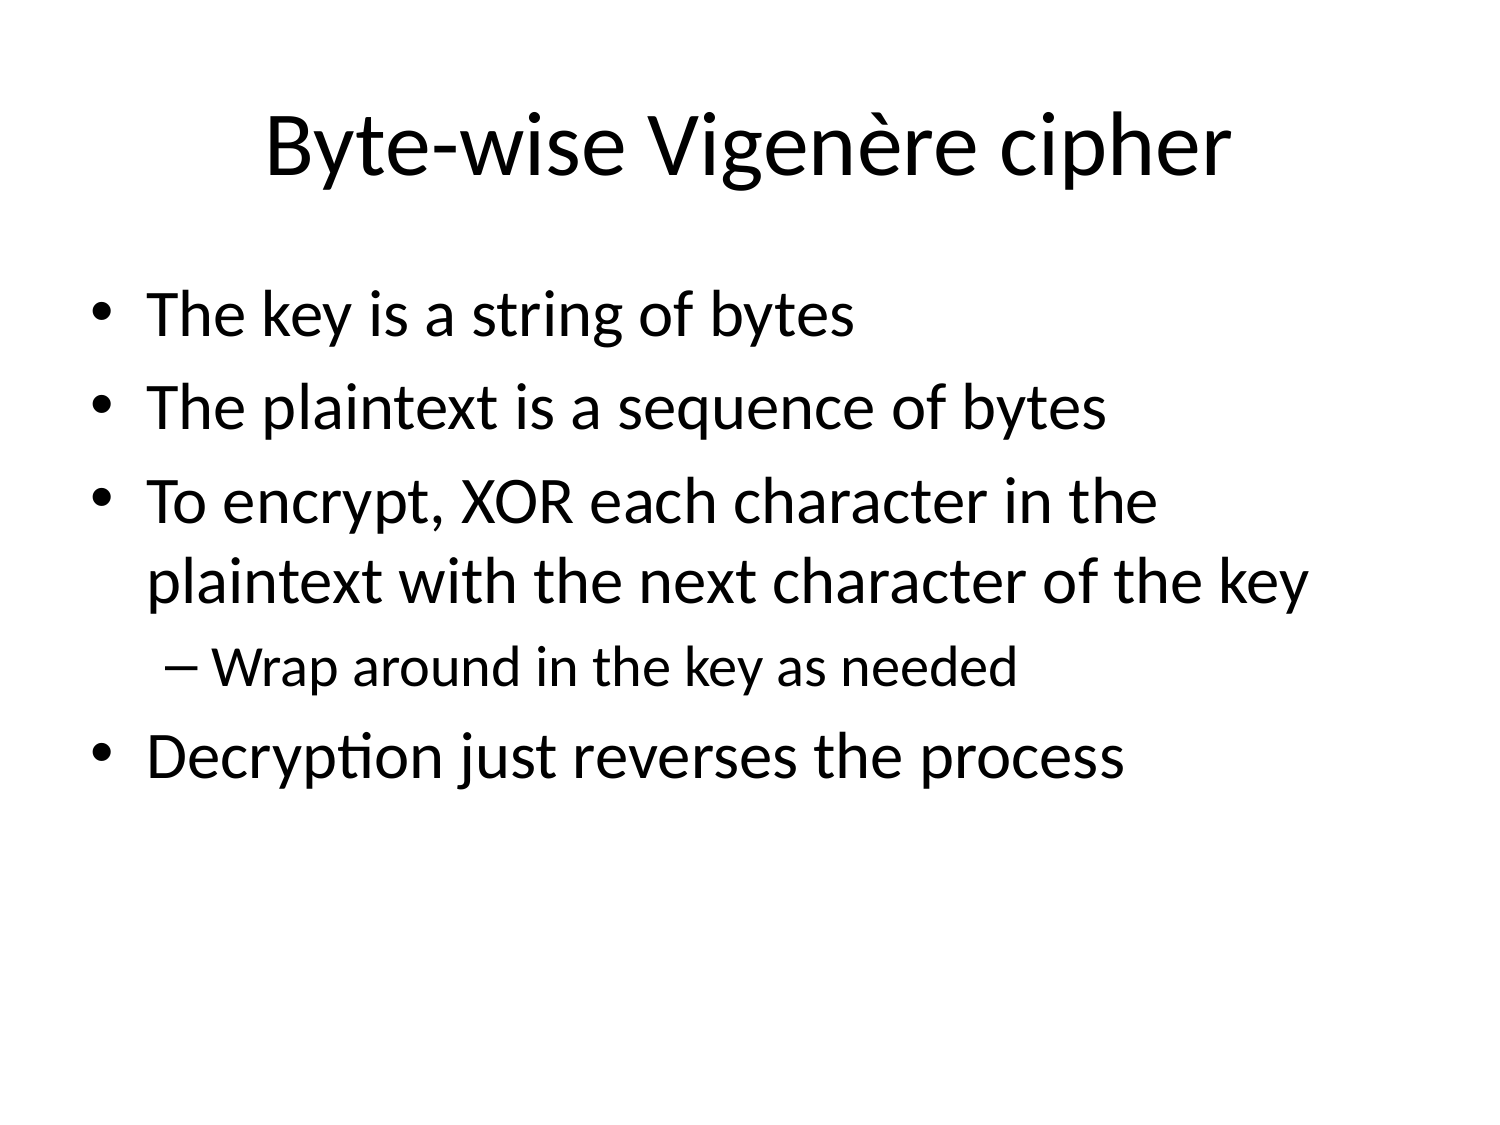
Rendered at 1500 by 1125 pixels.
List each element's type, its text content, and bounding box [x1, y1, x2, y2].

list The key is a string of bytes The plaintext is a sequence of bytes To encrypt, XOR each character in the plaintext with the next character of the key Wrap around in the key as needed Decryption just reverses the process [75, 262, 1425, 1005]
title Byte-wise Vigenère cipher [75, 45, 1425, 233]
